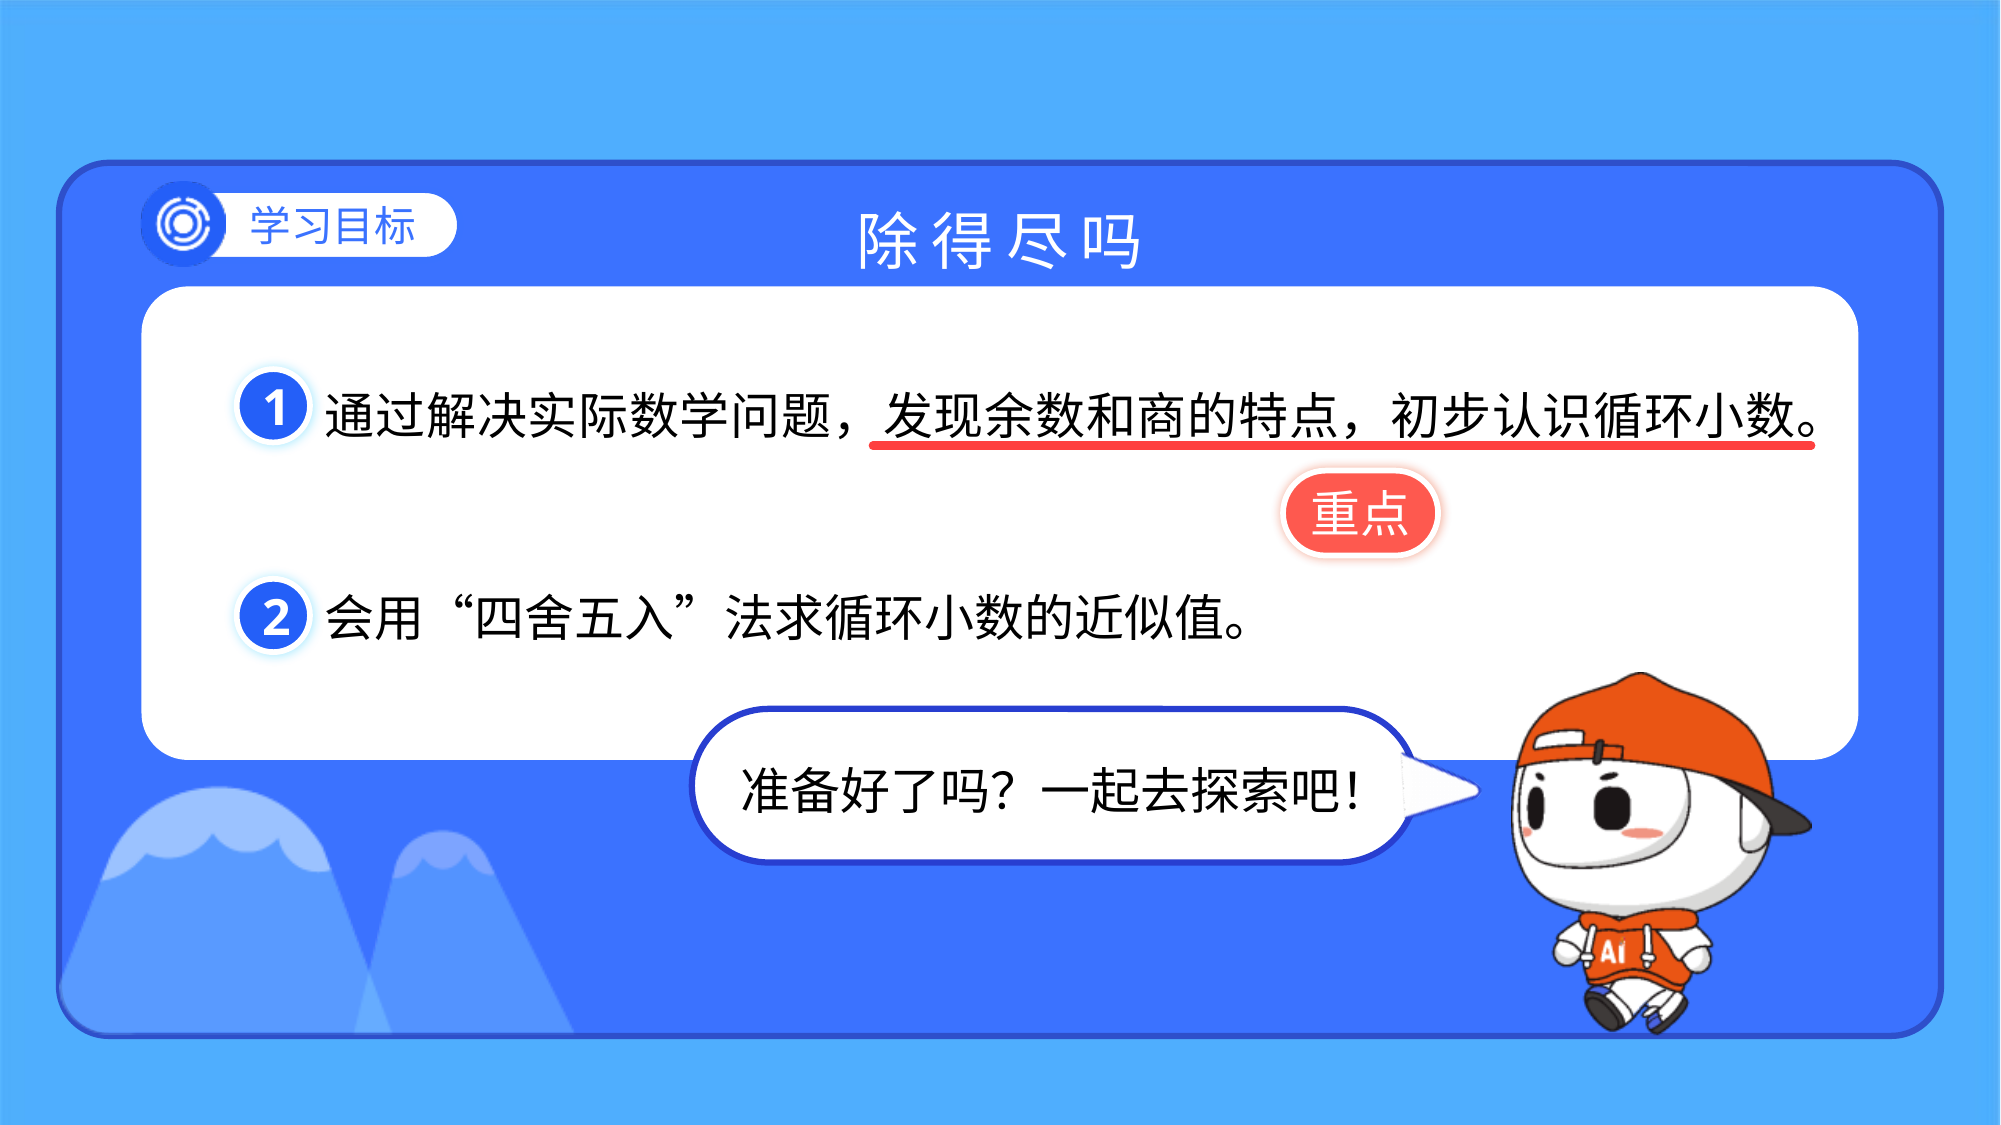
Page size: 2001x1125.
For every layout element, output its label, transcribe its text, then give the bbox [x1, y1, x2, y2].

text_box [140, 181, 461, 267]
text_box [691, 708, 1471, 863]
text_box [1282, 470, 1439, 556]
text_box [236, 347, 1812, 445]
picture [0, 0, 2001, 1125]
text_box 除得尽吗 [726, 156, 1274, 284]
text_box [236, 578, 1298, 656]
